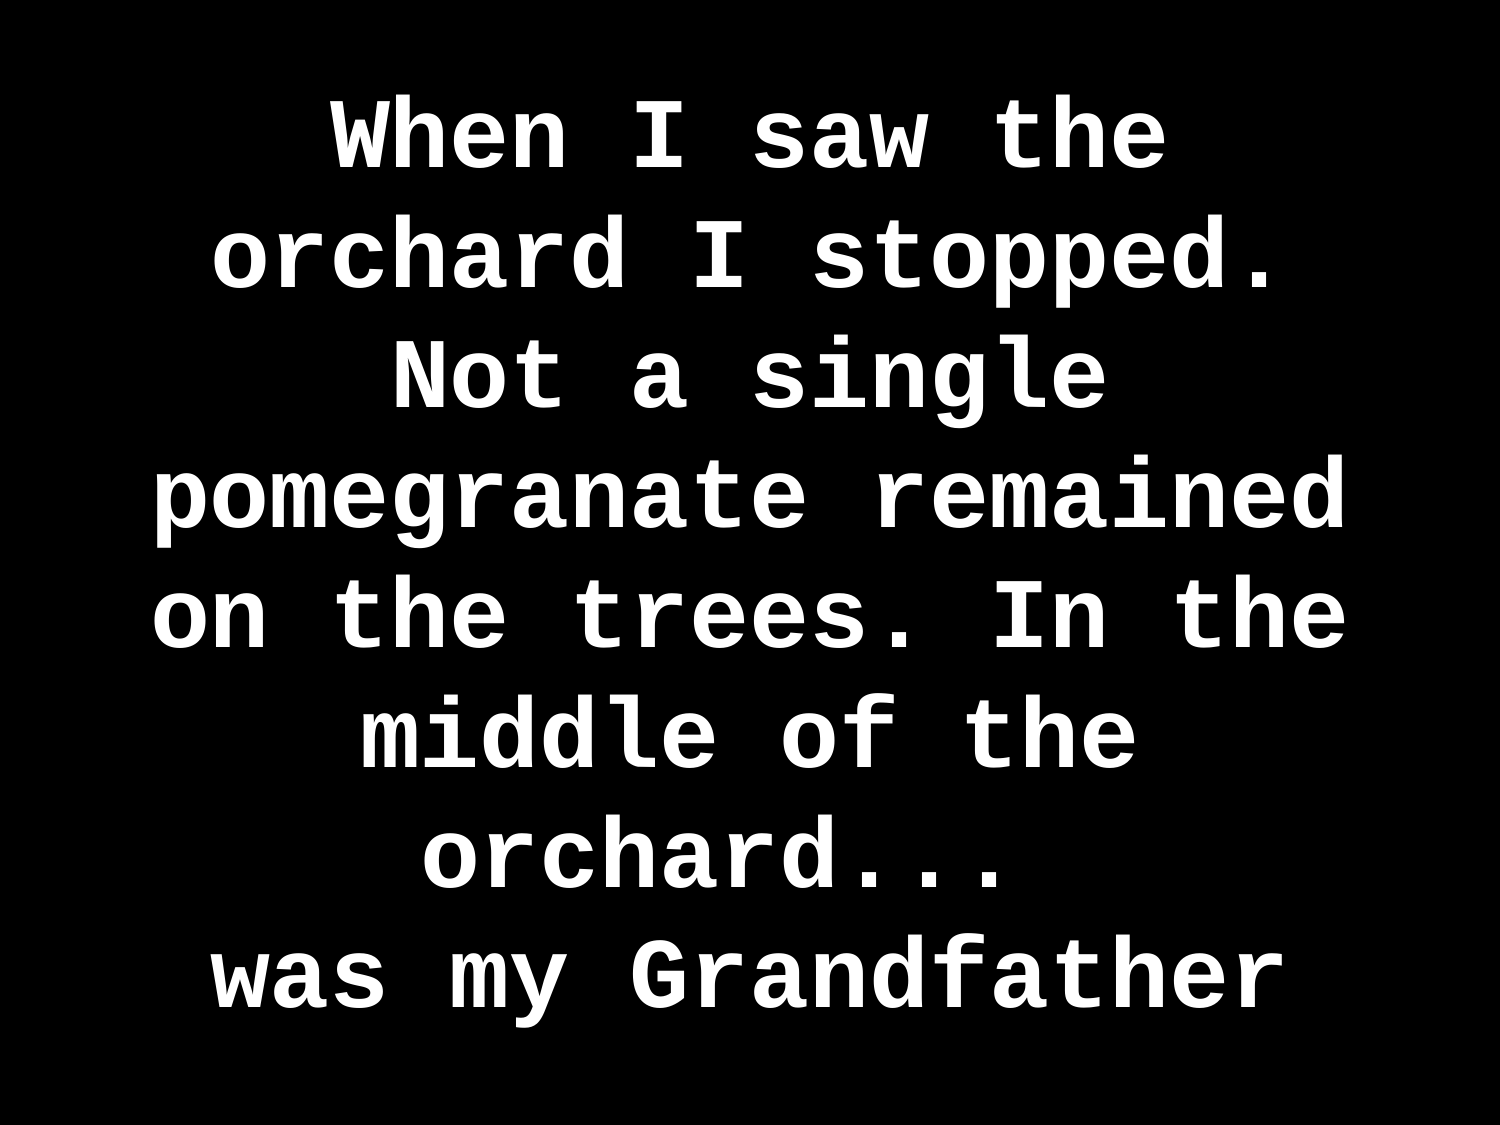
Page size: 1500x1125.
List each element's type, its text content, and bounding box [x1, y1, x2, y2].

title When I saw the orchard I stopped. Not a single pomegranate remained on the trees. In the middle of the orchard... was my Grandfather [75, 42, 1425, 1053]
